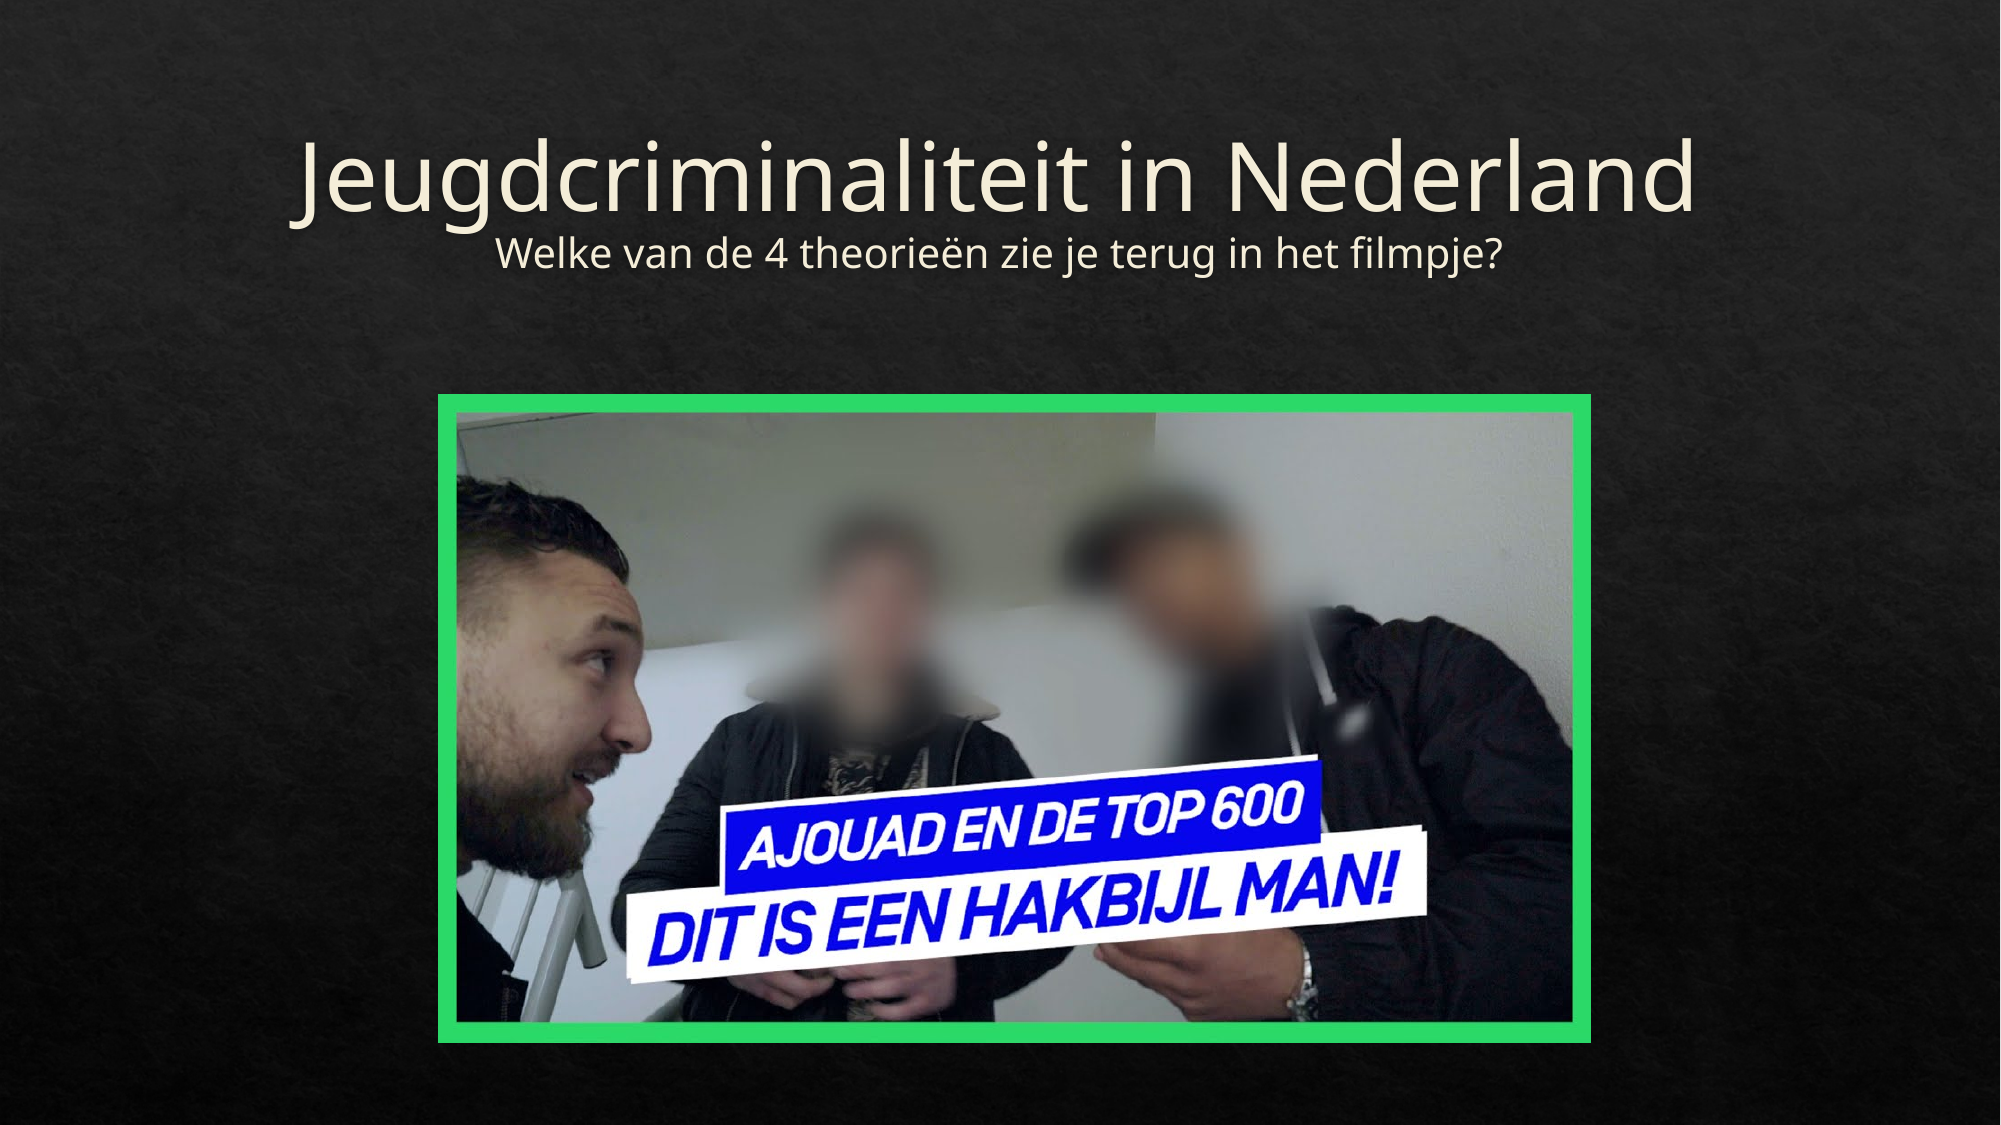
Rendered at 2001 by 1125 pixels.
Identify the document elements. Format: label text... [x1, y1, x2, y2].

picture [438, 394, 1591, 1043]
title Jeugdcriminaliteit in Nederland Welke van de 4 theorieën zie je terug in het filmpje? [149, 99, 1849, 307]
